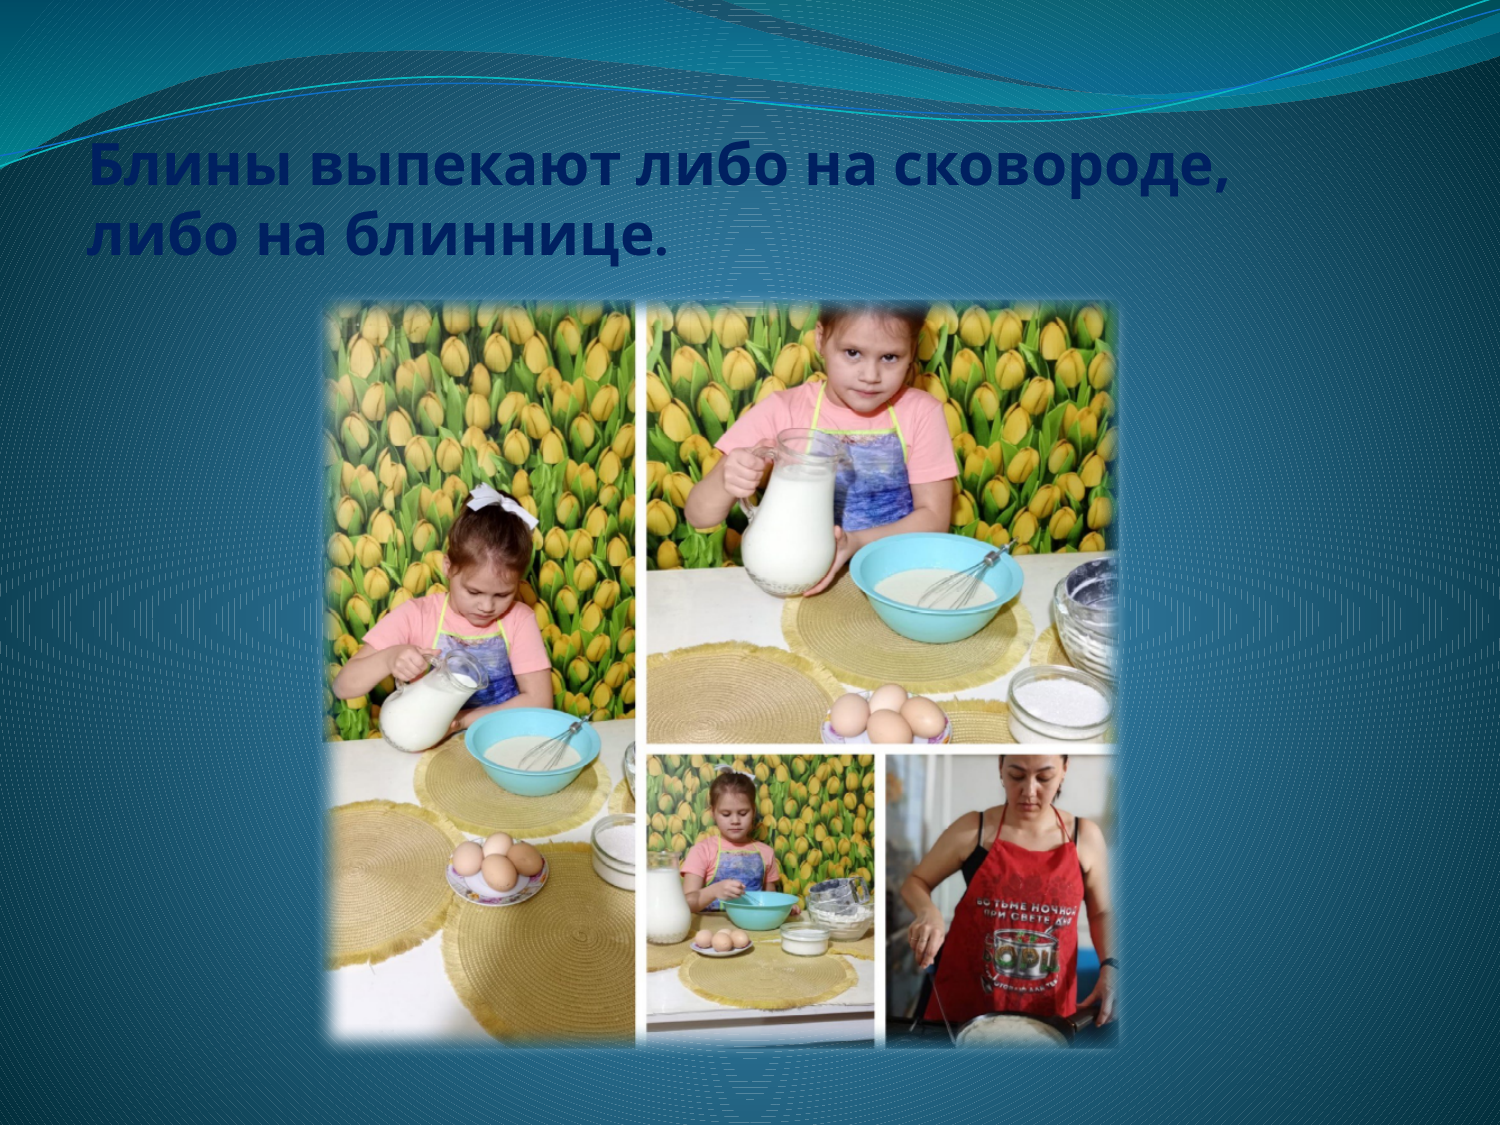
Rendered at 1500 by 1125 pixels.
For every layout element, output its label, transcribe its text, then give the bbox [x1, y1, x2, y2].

title Блины выпекают либо на сковороде, либо на блиннице. [87, 125, 1376, 268]
picture [312, 290, 1131, 1059]
